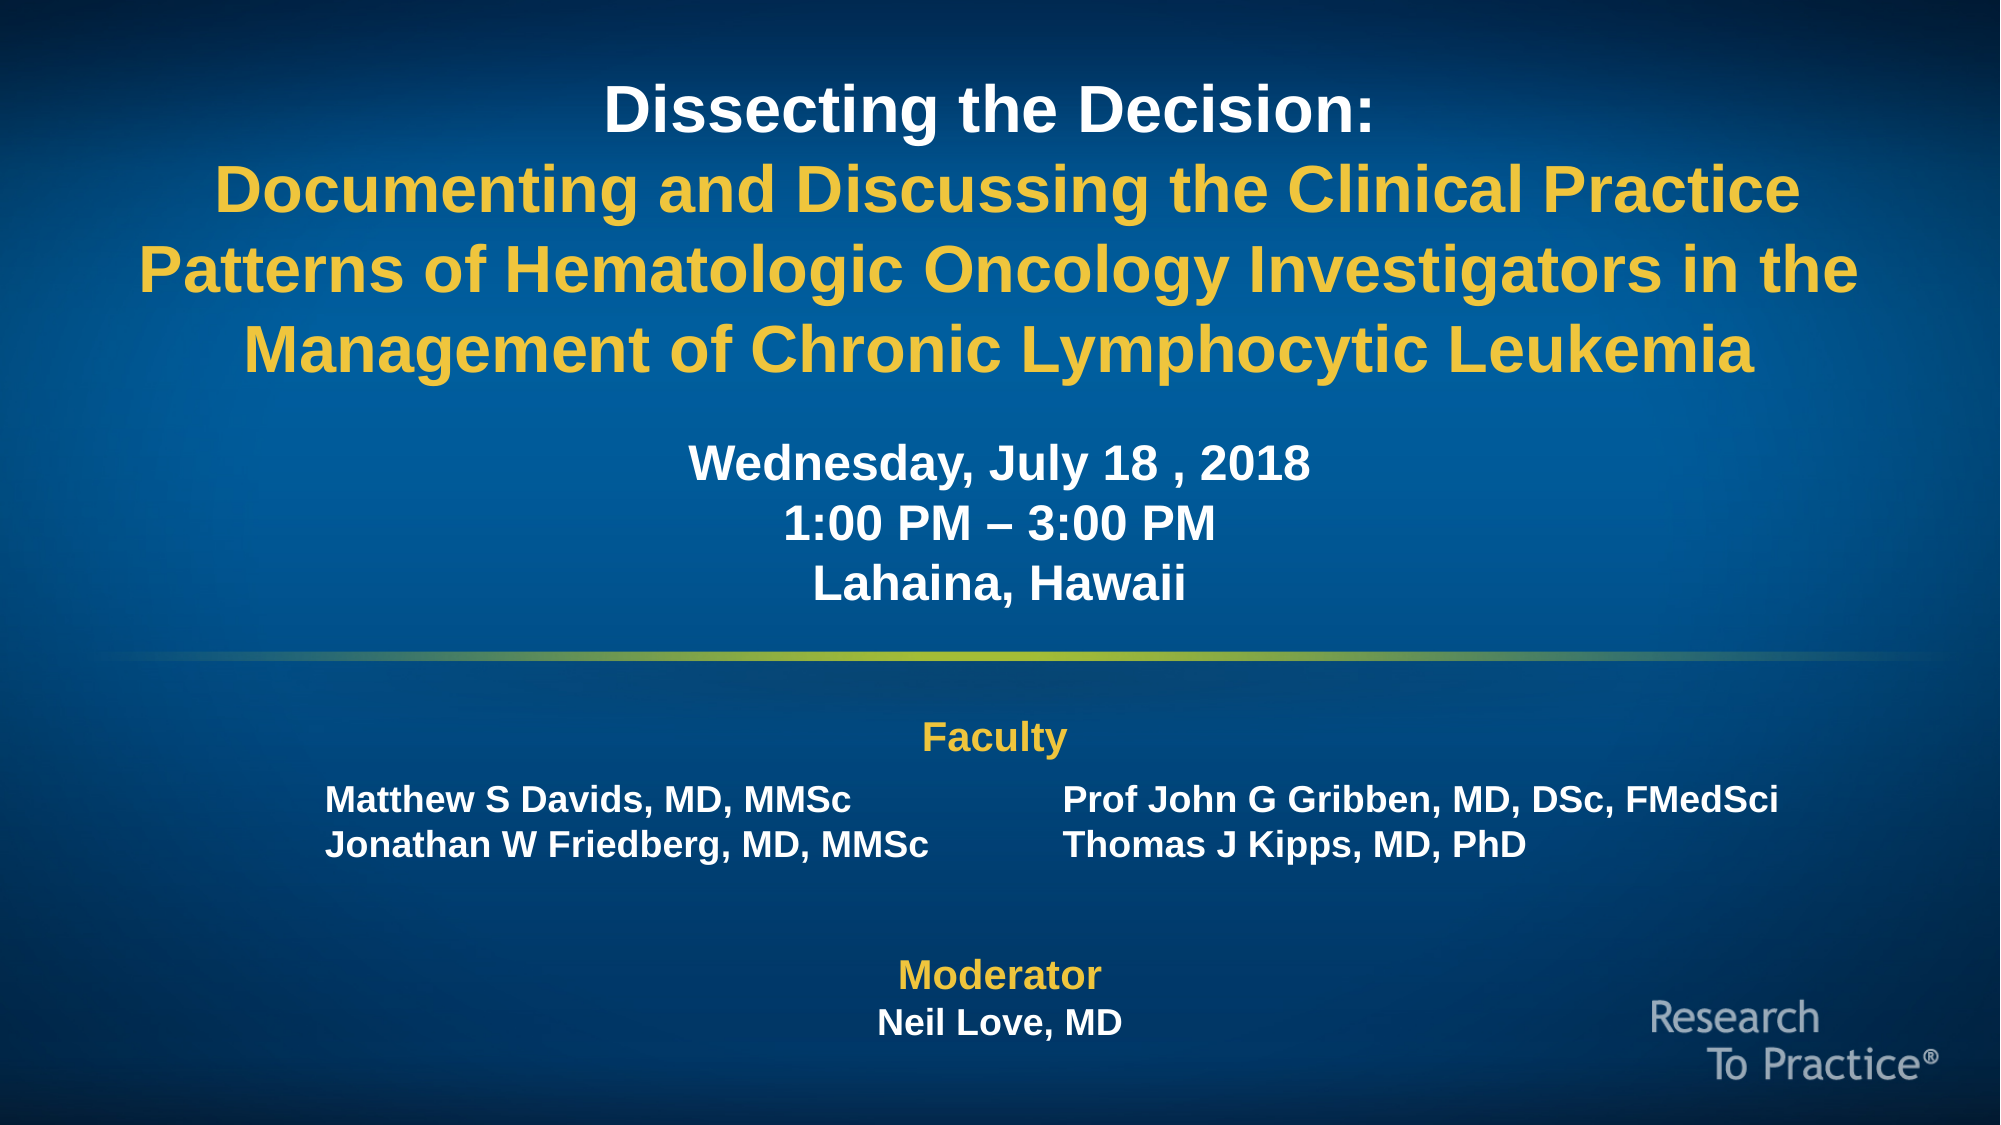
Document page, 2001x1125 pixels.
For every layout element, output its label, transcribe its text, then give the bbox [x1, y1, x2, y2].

text_box Dissecting the Decision: Documenting and Discussing the Clinical Practice Patterns of Hematologic Oncology Investigators in the Management of Chronic Lymphocytic Leukemia Wednesday, July 18 , 2018 1:00 PM – 3:00 PM Lahaina, Hawaii [99, 23, 1900, 653]
text_box Matthew S Davids, MD, MMSc Jonathan W Friedberg, MD, MMSc Prof John G Gribben, MD, DSc, FMedSci Thomas J Kipps, MD, PhD [324, 774, 1800, 888]
text_box Moderator Neil Love, MD [809, 935, 1191, 1050]
text_box Faculty [907, 702, 1095, 768]
picture [0, 0, 2000, 1125]
